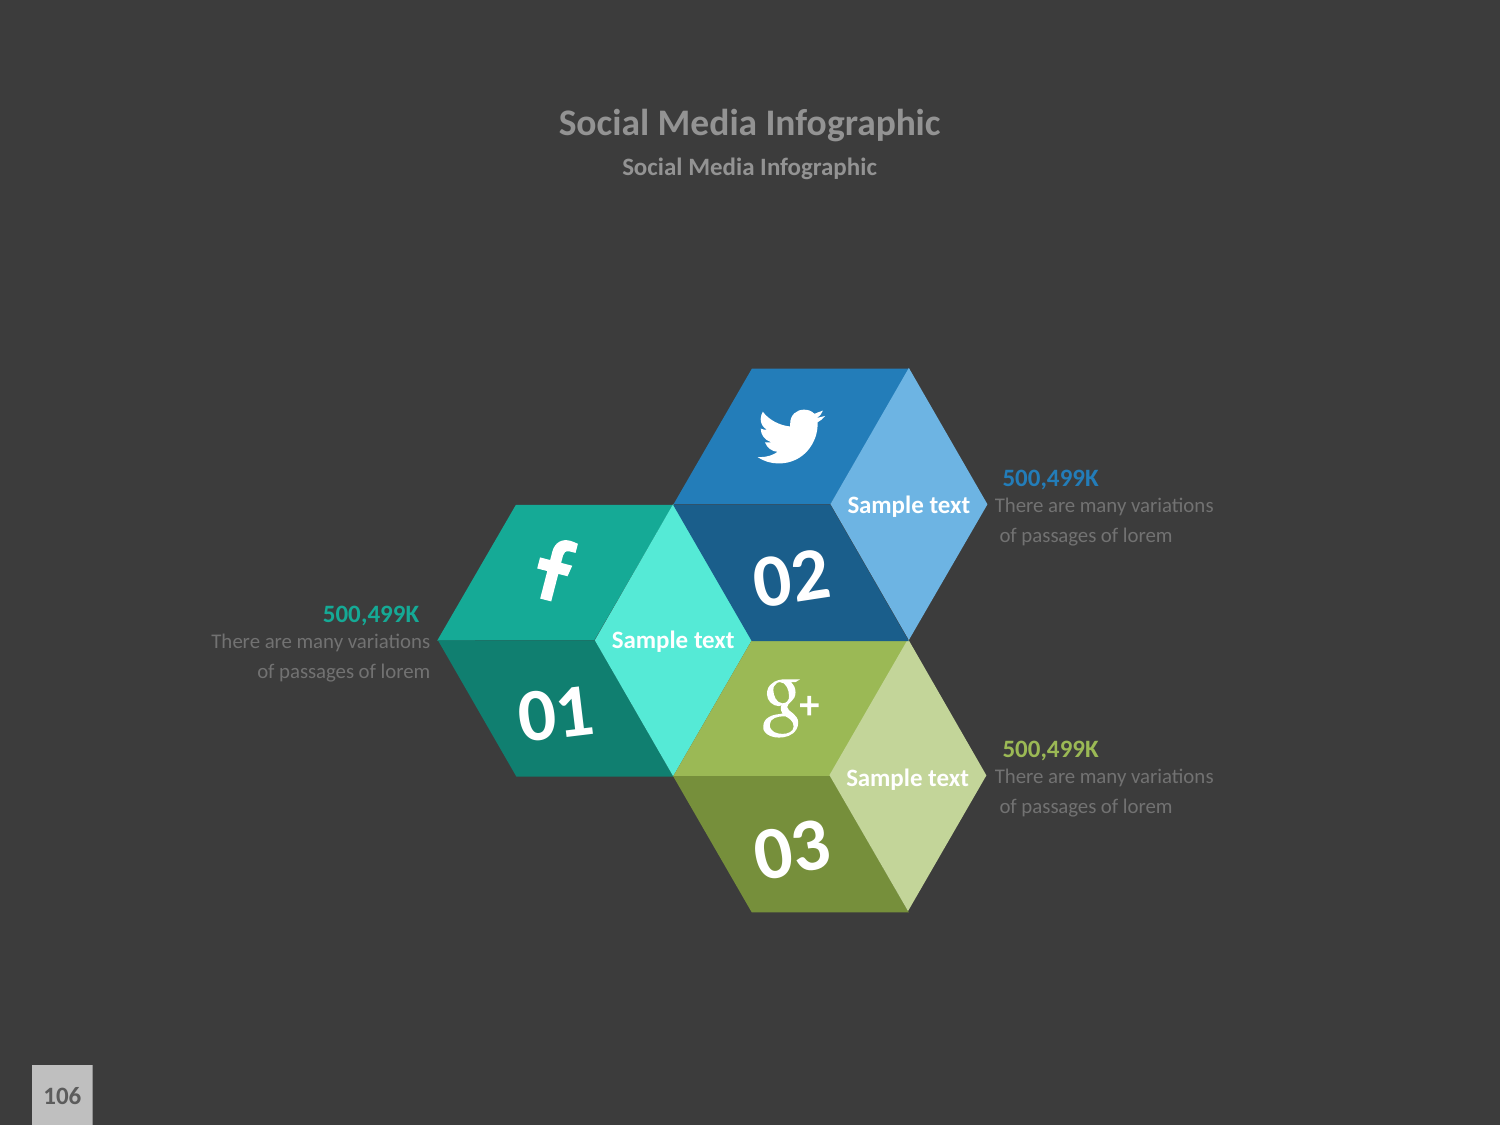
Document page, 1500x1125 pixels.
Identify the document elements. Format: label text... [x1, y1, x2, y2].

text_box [187, 596, 431, 684]
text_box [994, 460, 1238, 548]
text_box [672, 367, 988, 642]
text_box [672, 648, 987, 913]
list Social Media Infographic [412, 149, 1088, 183]
title Social Media Infographic [287, 91, 1213, 150]
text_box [994, 731, 1238, 819]
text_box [436, 503, 667, 777]
